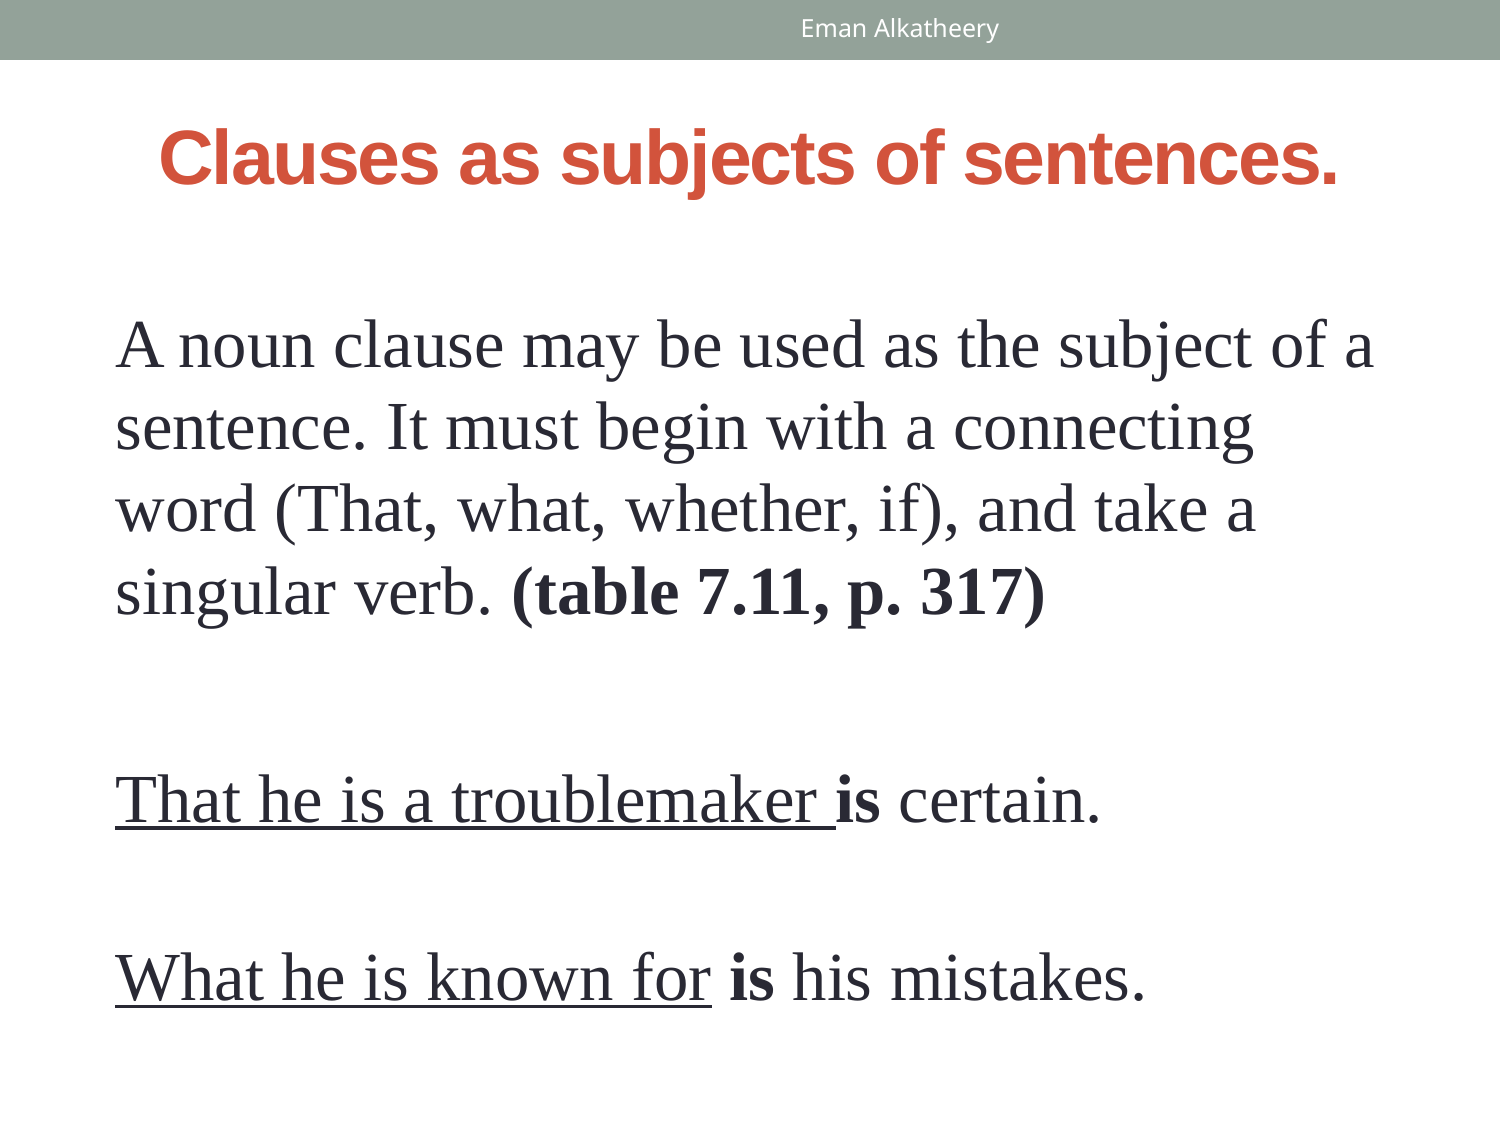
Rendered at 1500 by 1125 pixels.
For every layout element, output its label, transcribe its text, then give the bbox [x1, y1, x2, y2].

footer Eman Alkatheery [562, 3, 1238, 57]
list A noun clause may be used as the subject of a sentence. It must begin with a connecting word (That, what, whether, if), and take a singular verb. (table 7.11, p. 317) That he is a troublemaker is certain. What he is known for is his mistakes. [100, 290, 1424, 1071]
title Clauses as subjects of sentences. [75, 87, 1425, 220]
